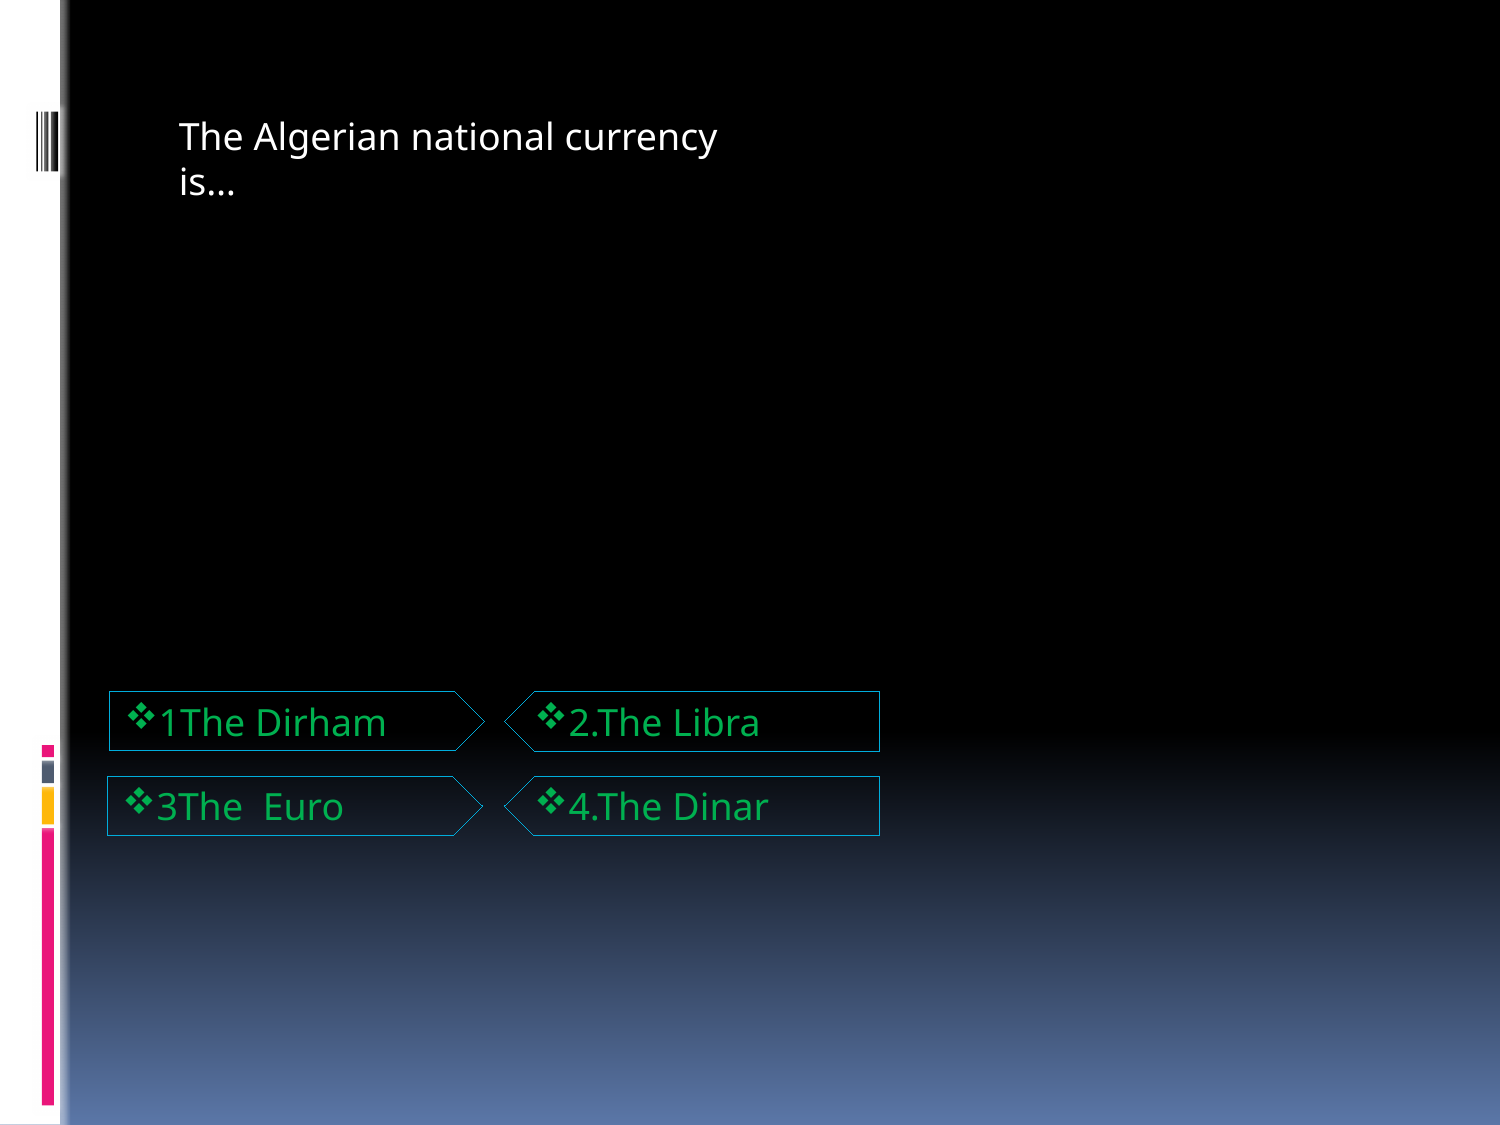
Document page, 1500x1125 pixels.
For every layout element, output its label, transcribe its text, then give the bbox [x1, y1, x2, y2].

text_box The Algerian national currency is… [164, 105, 786, 211]
text_box 4.The Dinar [504, 776, 880, 836]
text_box 3The Euro [107, 776, 483, 836]
text_box 1The Dirham [109, 691, 485, 751]
text_box 2.The Libra [504, 691, 880, 752]
